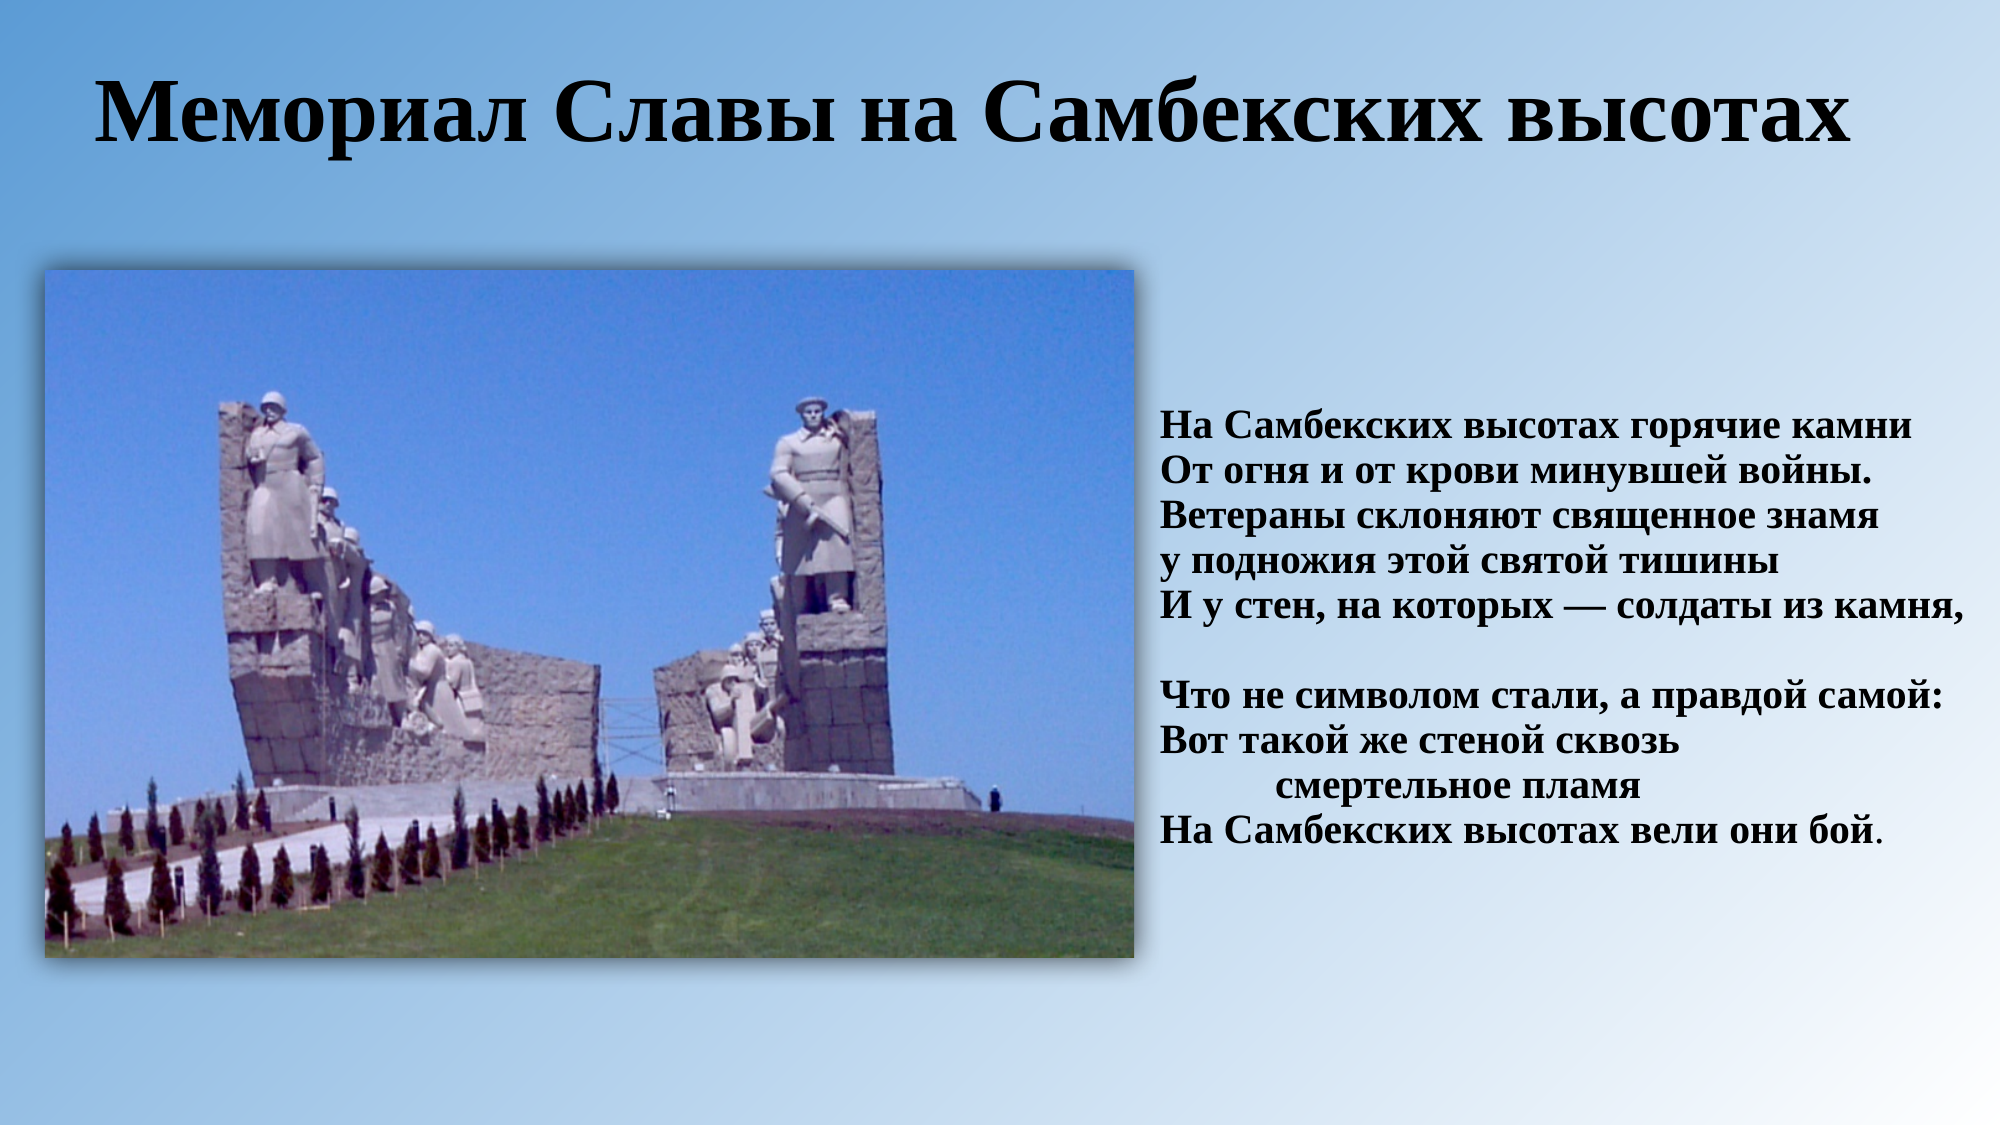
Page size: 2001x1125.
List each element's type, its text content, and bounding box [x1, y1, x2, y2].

picture [44, 270, 1135, 958]
list На Самбекских высотах горячие камни От огня и от крови минувшей войны. Ветераны склоняют священное знамя у подножия этой святой тишины И у стен, на которых — солдаты из камня, Что не символом стали, а правдой самой: Вот такой же стеной сквозь смертельное пламя На Самбекских высотах вели они бой. [1144, 395, 1985, 833]
title Мемориал Славы на Самбекских высотах [79, 27, 1921, 197]
